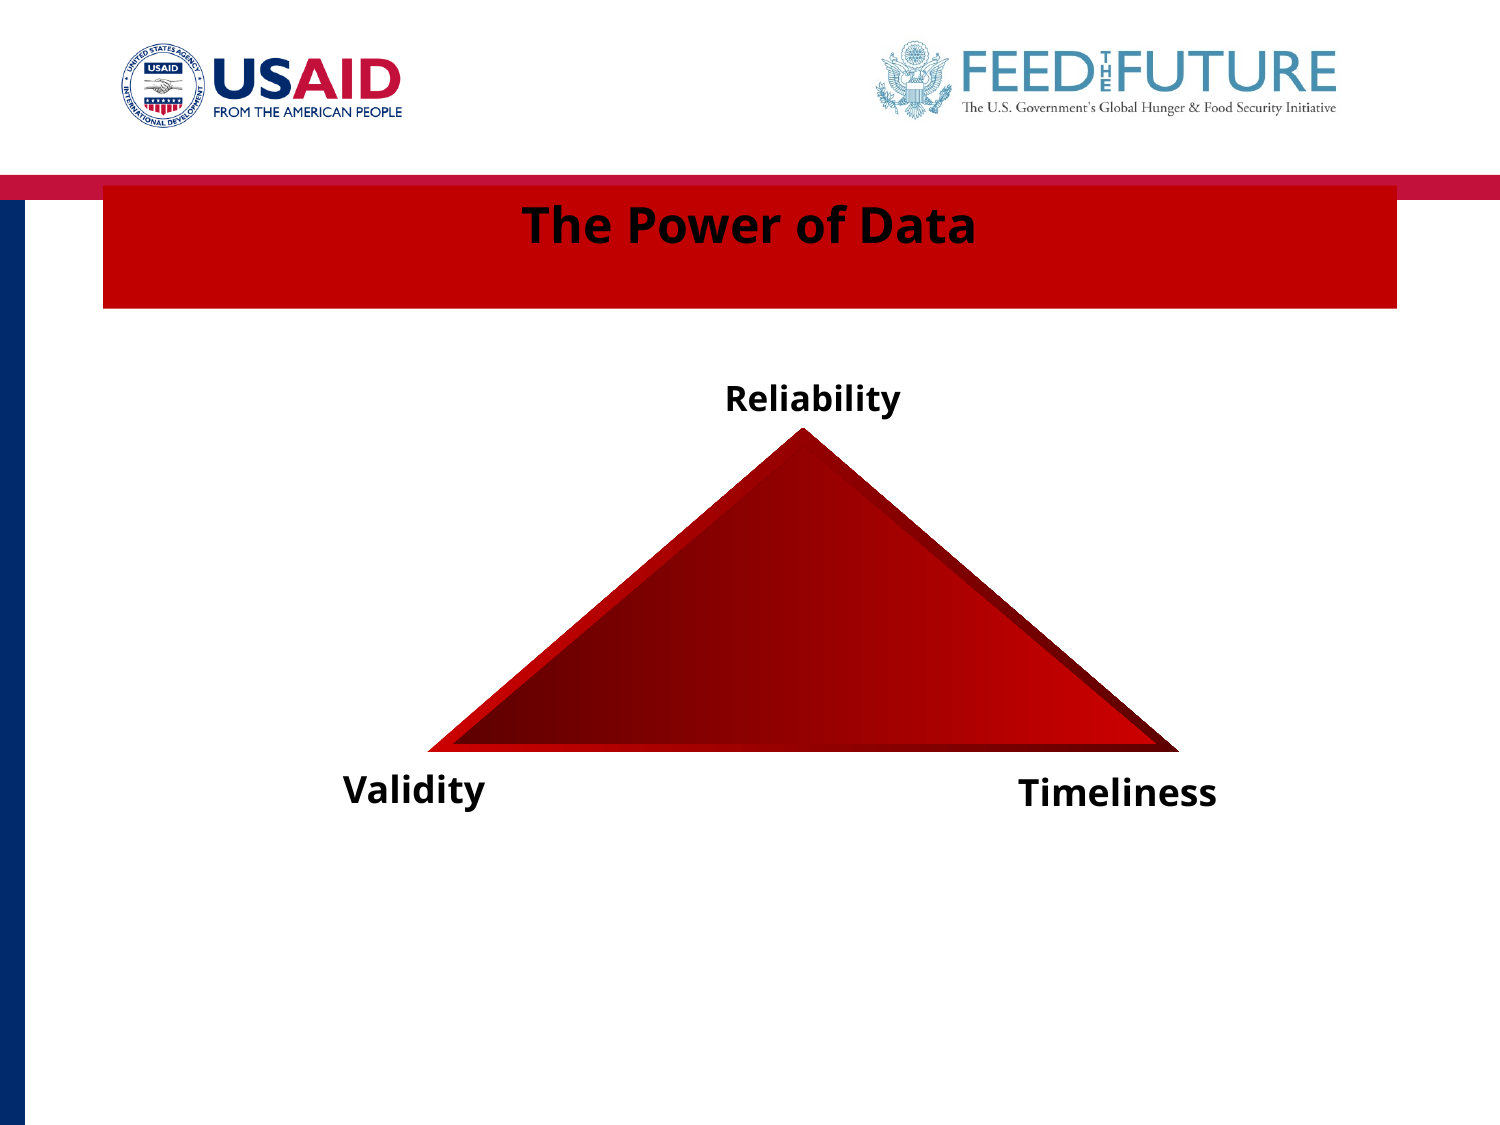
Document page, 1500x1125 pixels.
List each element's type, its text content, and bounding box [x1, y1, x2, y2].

list Reliability [696, 369, 930, 425]
title The Power of Data [103, 185, 1397, 309]
text_box Timeliness [1003, 761, 1274, 820]
text_box Validity [328, 758, 503, 817]
picture [837, 11, 1378, 152]
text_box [426, 427, 1180, 753]
picture [80, 17, 442, 158]
